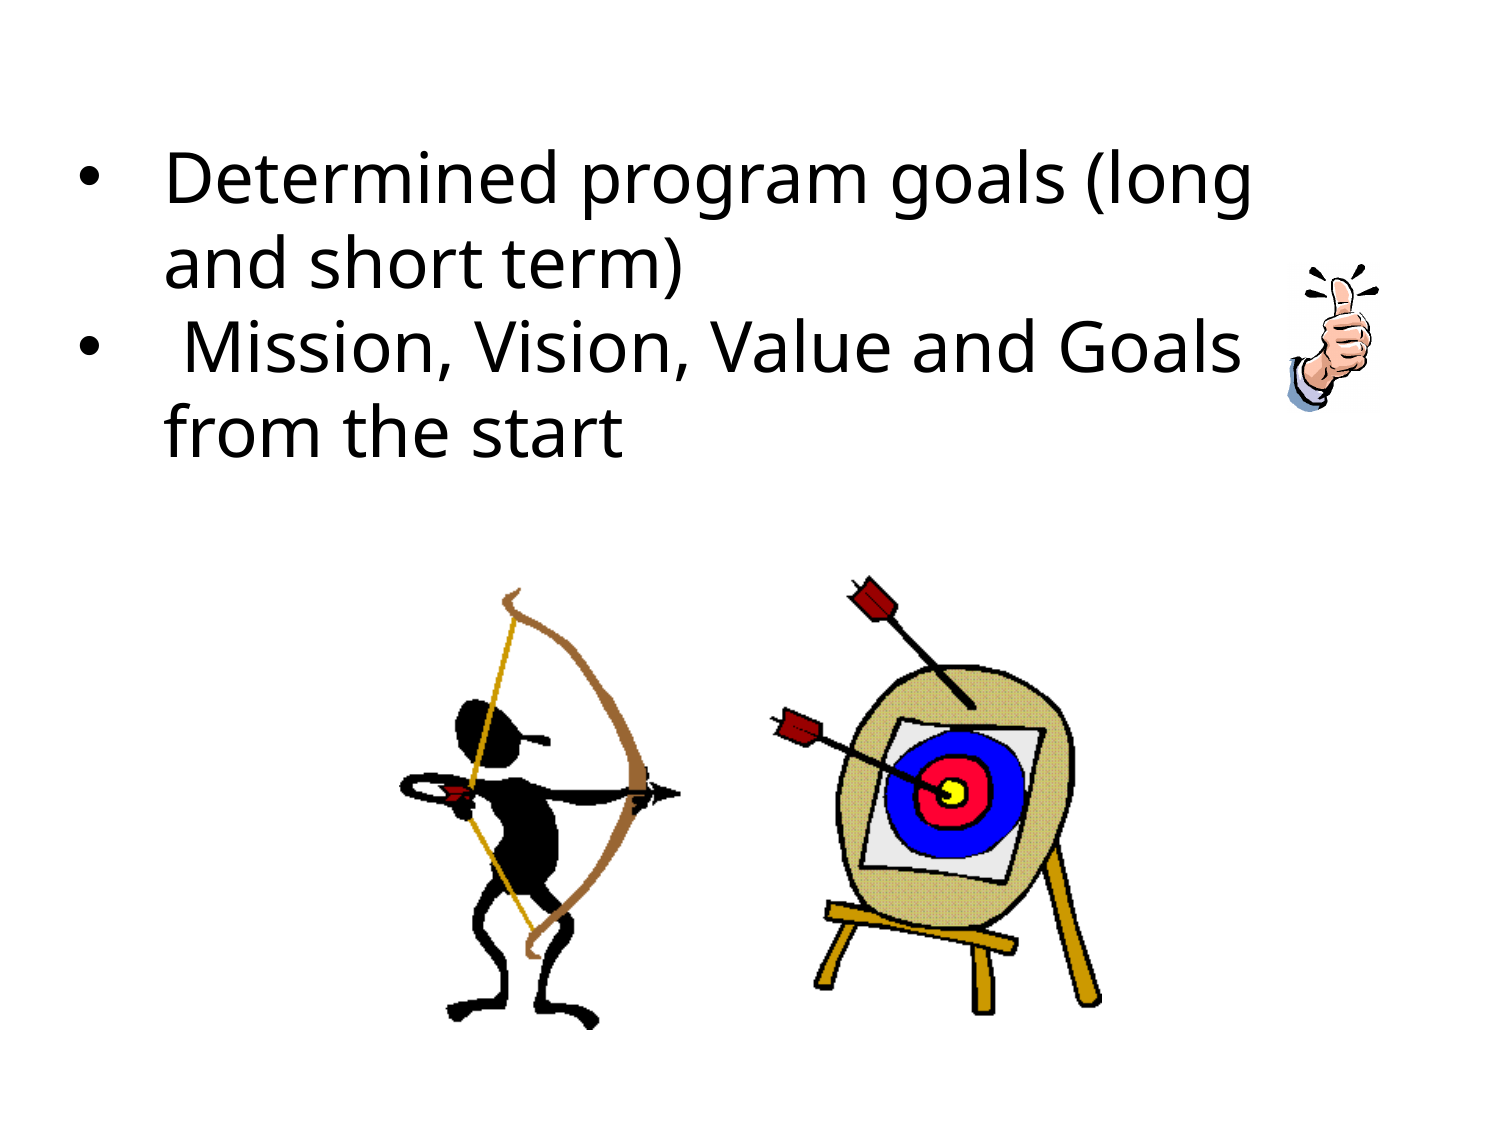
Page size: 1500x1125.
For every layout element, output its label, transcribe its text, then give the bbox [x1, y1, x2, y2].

picture [1287, 262, 1380, 413]
picture [399, 574, 1102, 1030]
text_box Determined program goals (long and short term) Mission, Vision, Value and Goals from the start [62, 124, 1373, 480]
